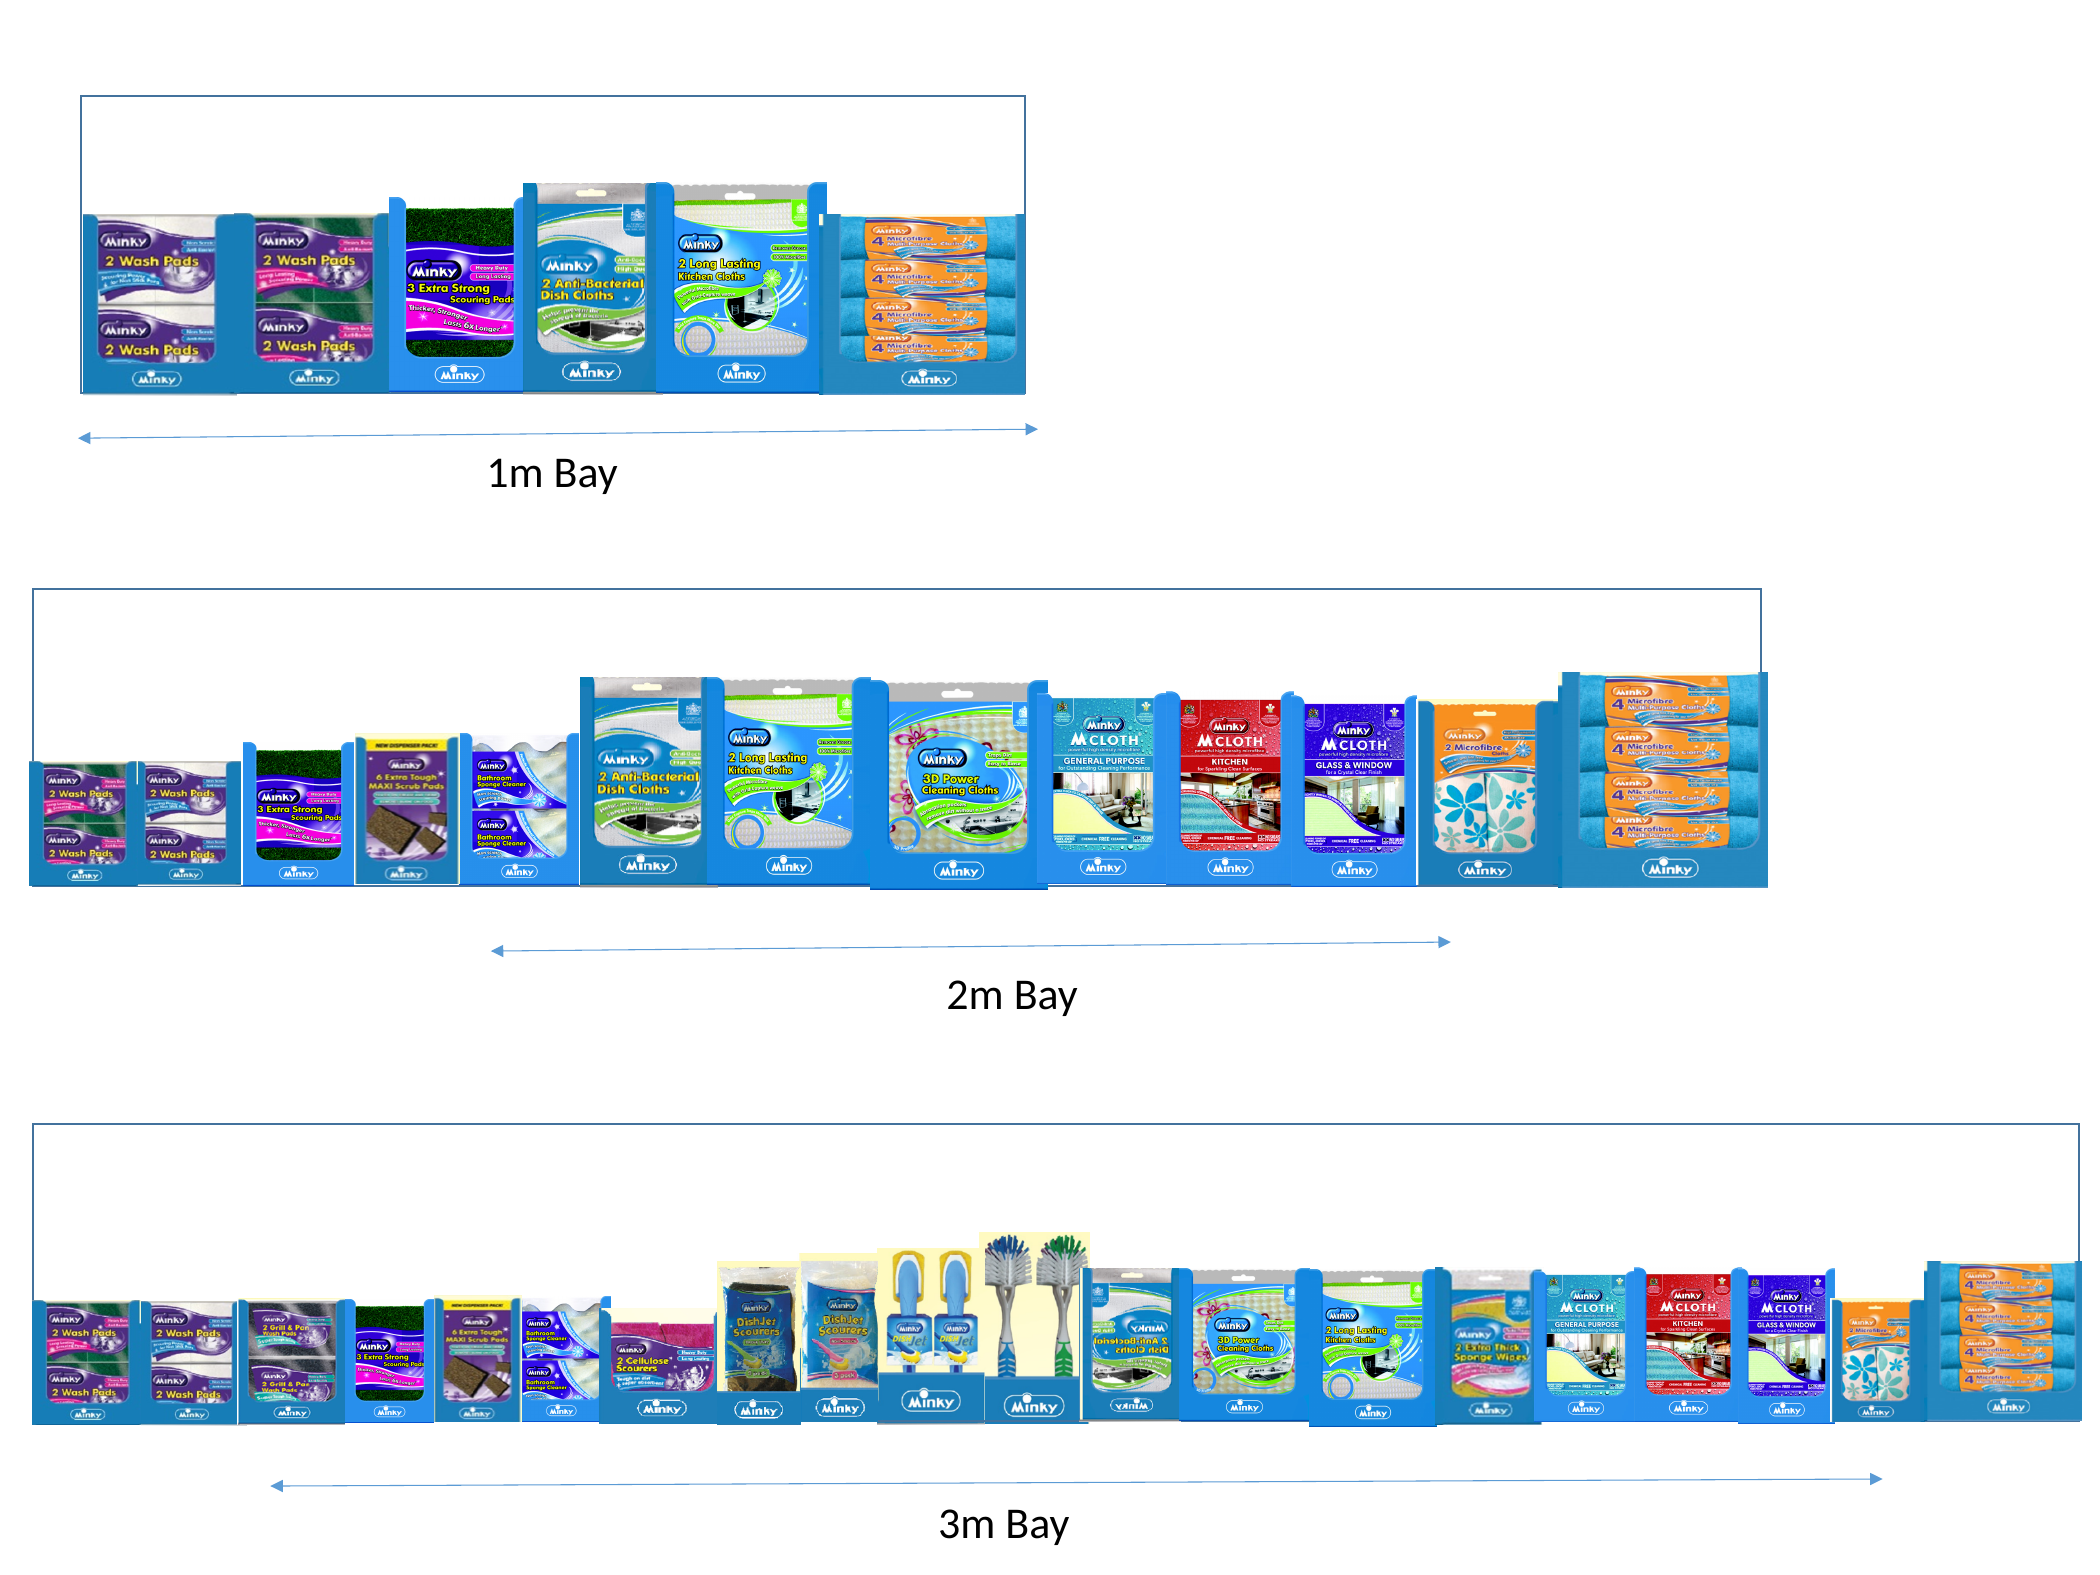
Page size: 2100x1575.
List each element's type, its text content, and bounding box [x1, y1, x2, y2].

text_box [32, 588, 1762, 887]
picture [598, 749, 616, 761]
text_box 1m Bay [340, 439, 774, 504]
picture [243, 742, 354, 886]
text_box [32, 1123, 2080, 1308]
picture [83, 182, 1025, 396]
picture [580, 672, 1768, 890]
picture [541, 255, 560, 267]
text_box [270, 1478, 1883, 1486]
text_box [490, 942, 1451, 951]
text_box [80, 95, 1026, 394]
text_box 2m Bay [800, 958, 1234, 1026]
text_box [77, 429, 1038, 439]
text_box 3m Bay [792, 1486, 1226, 1555]
picture [32, 1232, 2082, 1427]
picture [29, 761, 241, 886]
picture [355, 733, 579, 885]
